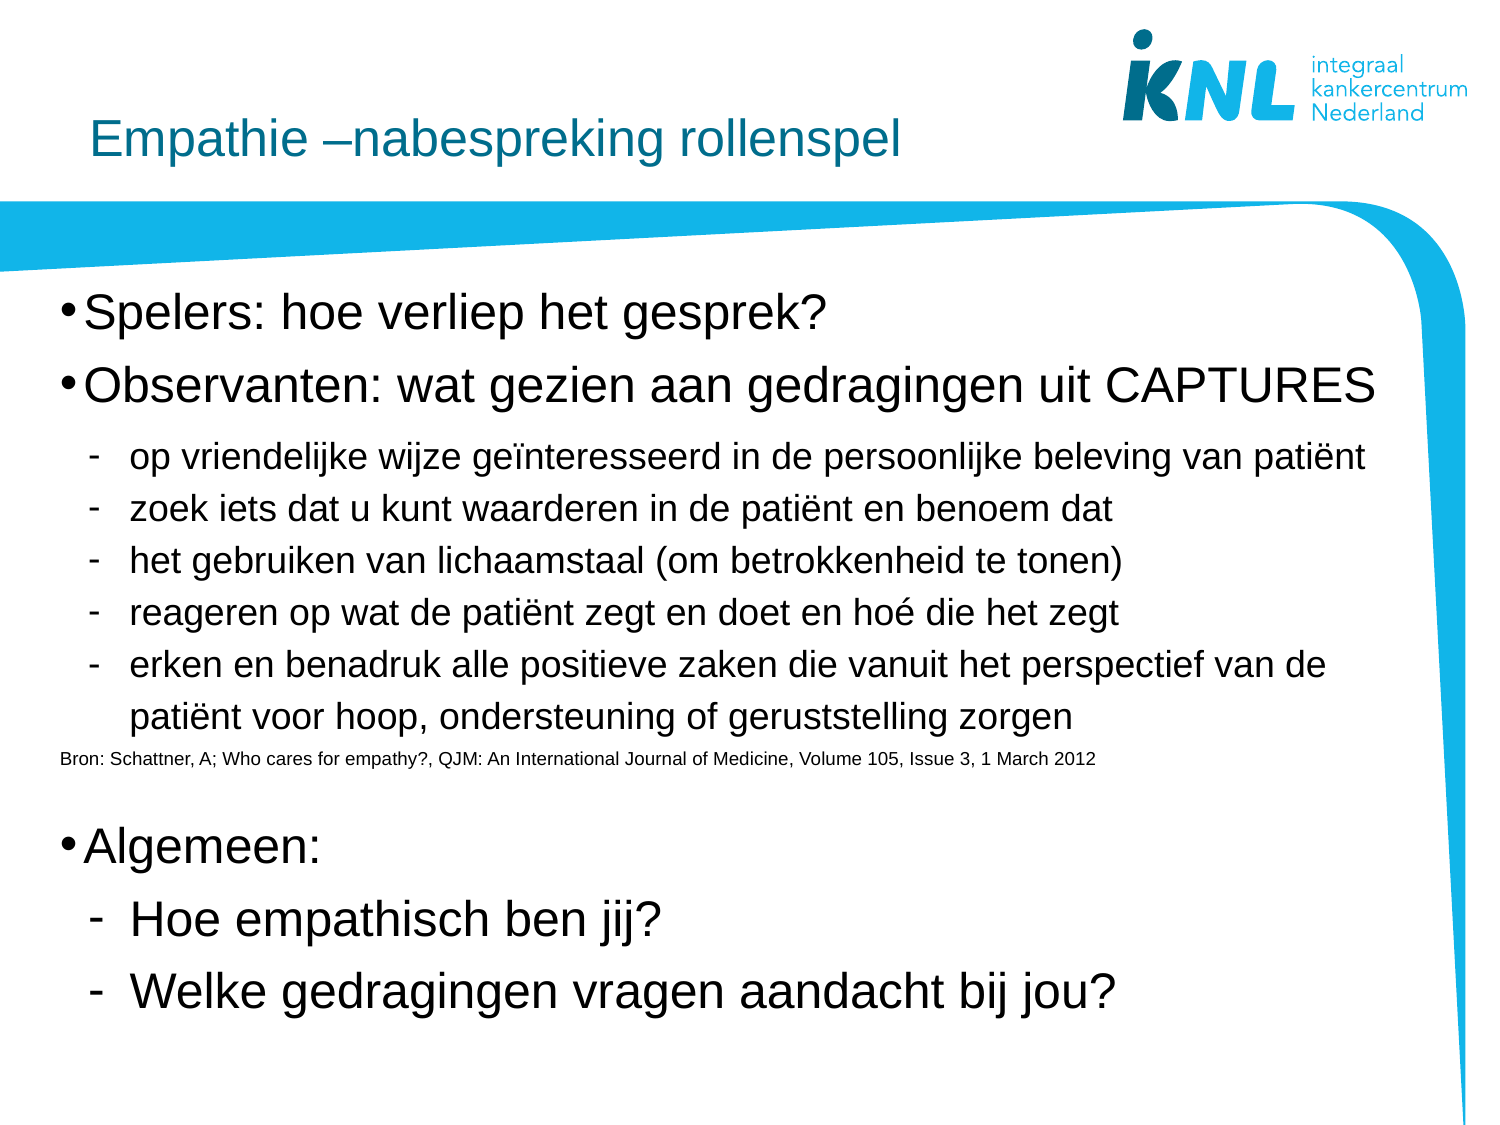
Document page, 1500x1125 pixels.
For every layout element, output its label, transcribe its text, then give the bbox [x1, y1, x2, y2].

list Spelers: hoe verliep het gesprek? Observanten: wat gezien aan gedragingen uit CAPTURES op vriendelijke wijze geïnteresseerd in de persoonlijke beleving van patiënt zoek iets dat u kunt waarderen in de patiënt en benoem dat het gebruiken van lichaamstaal (om betrokkenheid te tonen) reageren op wat de patiënt zegt en doet en hoé die het zegt erken en benadruk alle positieve zaken die vanuit het perspectief van de patiënt voor hoop, ondersteuning of geruststelling zorgen Bron: Schattner, A; Who cares for empathy?, QJM: An International Journal of Medicine, Volume 105, Issue 3, 1 March 2012 Algemeen: Hoe empathisch ben jij? Welke gedragingen vragen aandacht bij jou? [47, 266, 1417, 1039]
title Empathie –nabespreking rollenspel [77, 42, 1075, 168]
